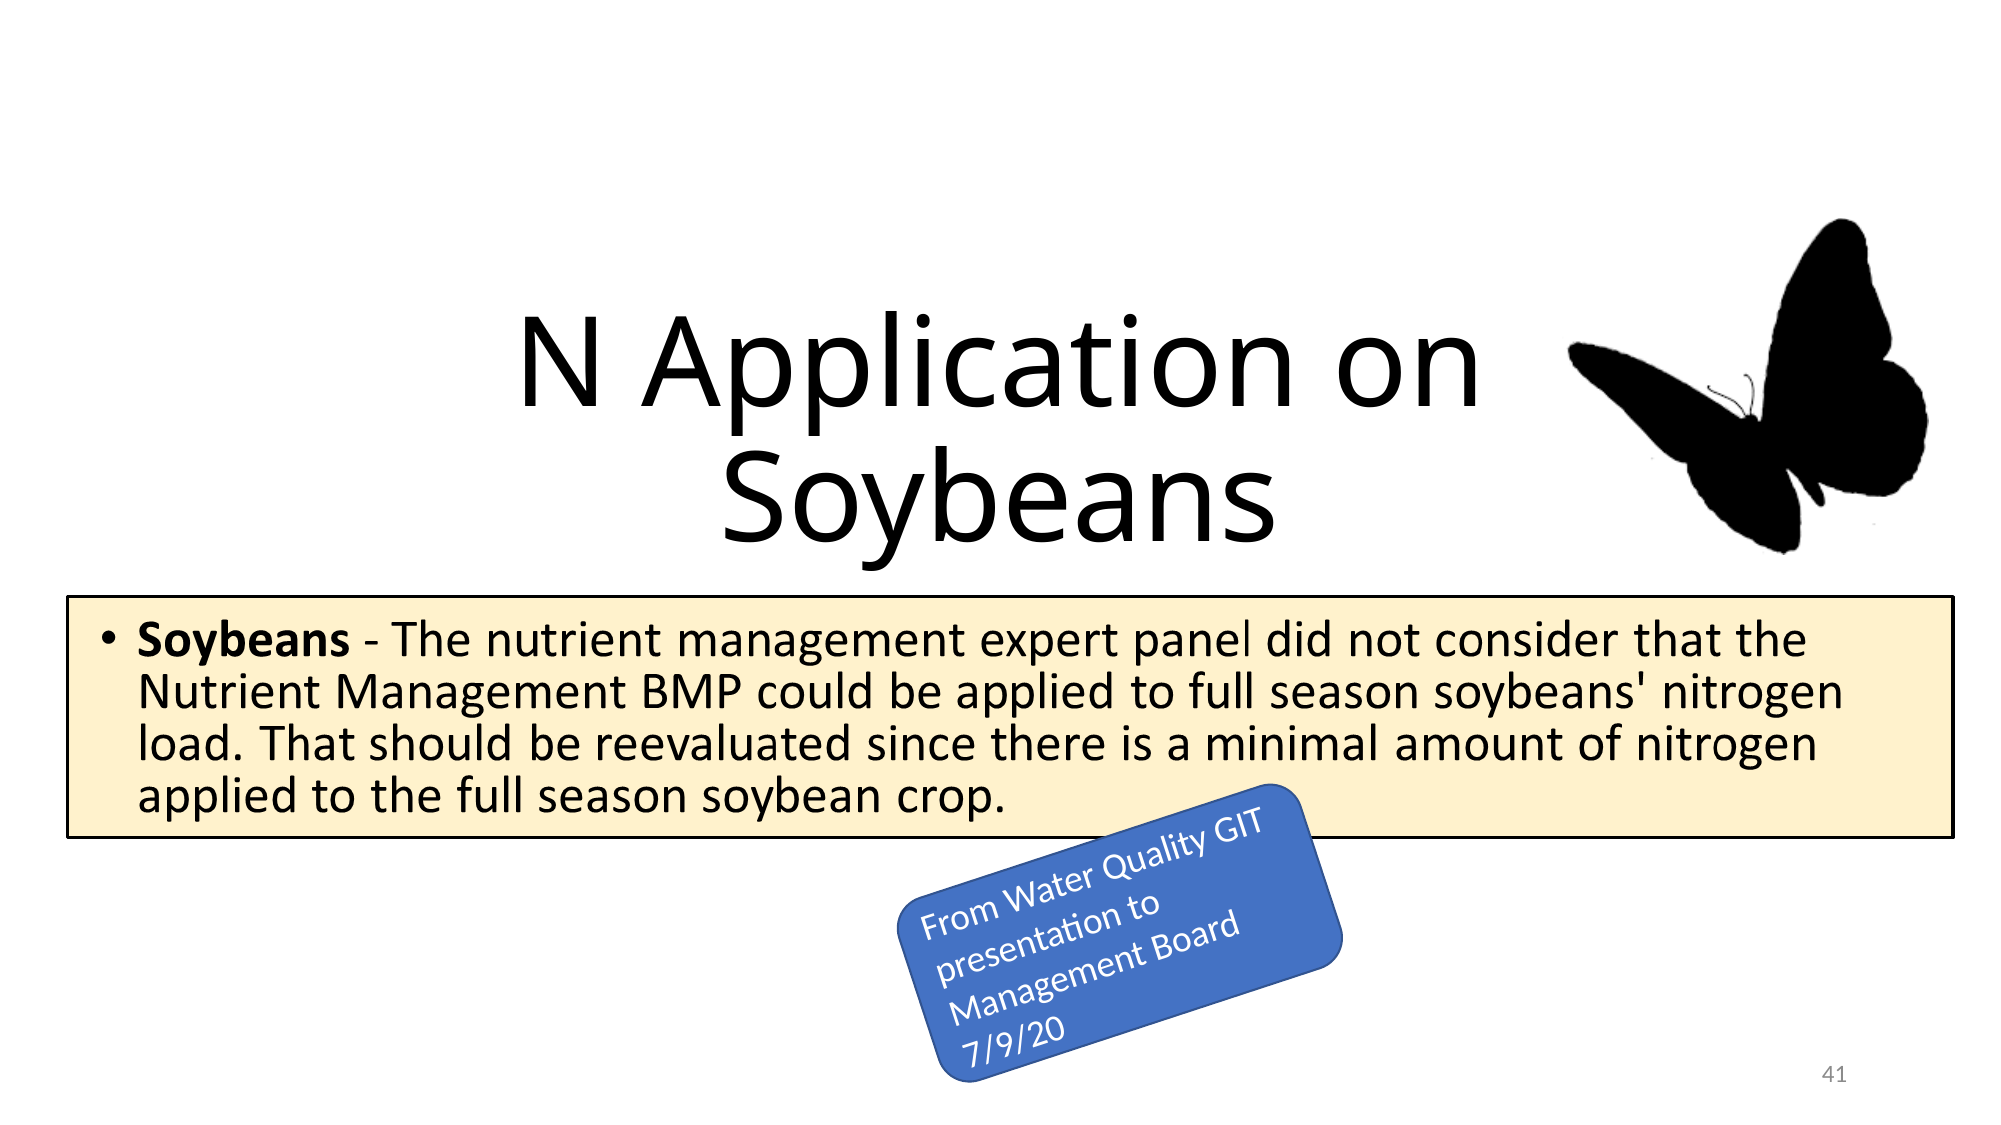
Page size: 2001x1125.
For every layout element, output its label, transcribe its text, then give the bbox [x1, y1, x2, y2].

picture [68, 598, 1952, 837]
slide_number 41 [1412, 1042, 1863, 1103]
picture [1562, 218, 1929, 555]
text_box From Water Quality GIT presentation to Management Board 7/9/20 [896, 837, 1343, 1083]
title N Application on Soybeans [249, 184, 1750, 576]
